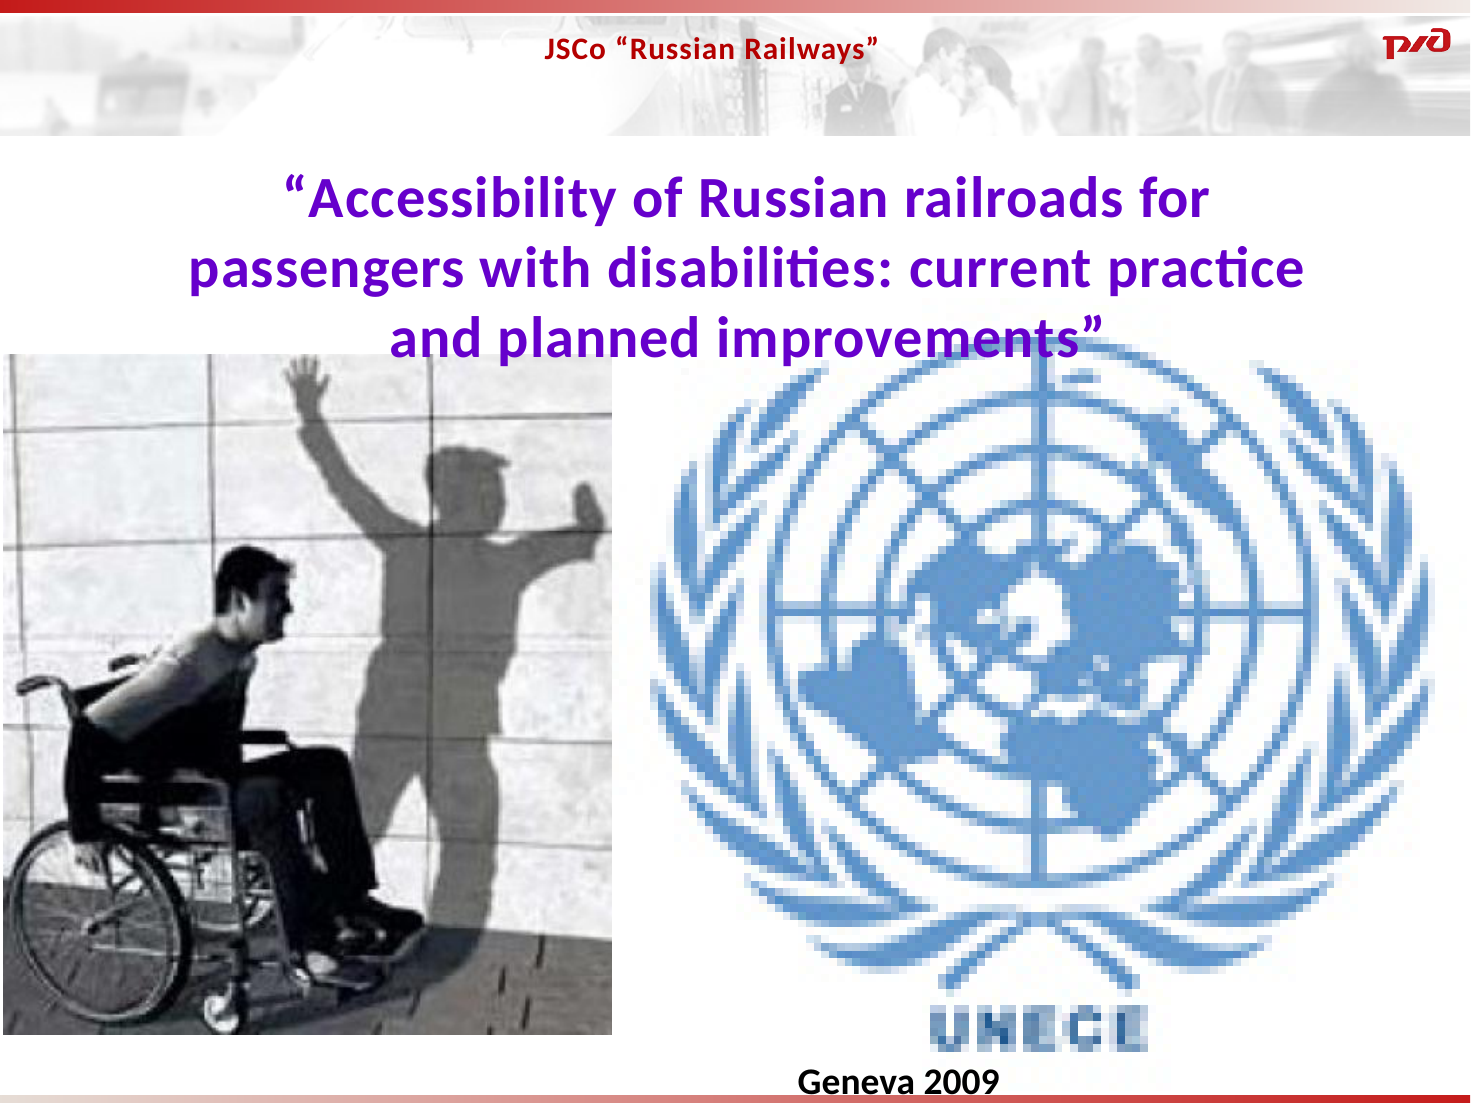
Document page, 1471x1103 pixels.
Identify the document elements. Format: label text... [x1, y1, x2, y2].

picture [2, 236, 1468, 1091]
picture [1381, 27, 1452, 61]
text_box “Accessibility of Russian railroads for passengers with disabilities: current practice and planned improvements” [161, 152, 1335, 353]
text_box JSCo “Russian Railways” [159, 28, 1266, 67]
